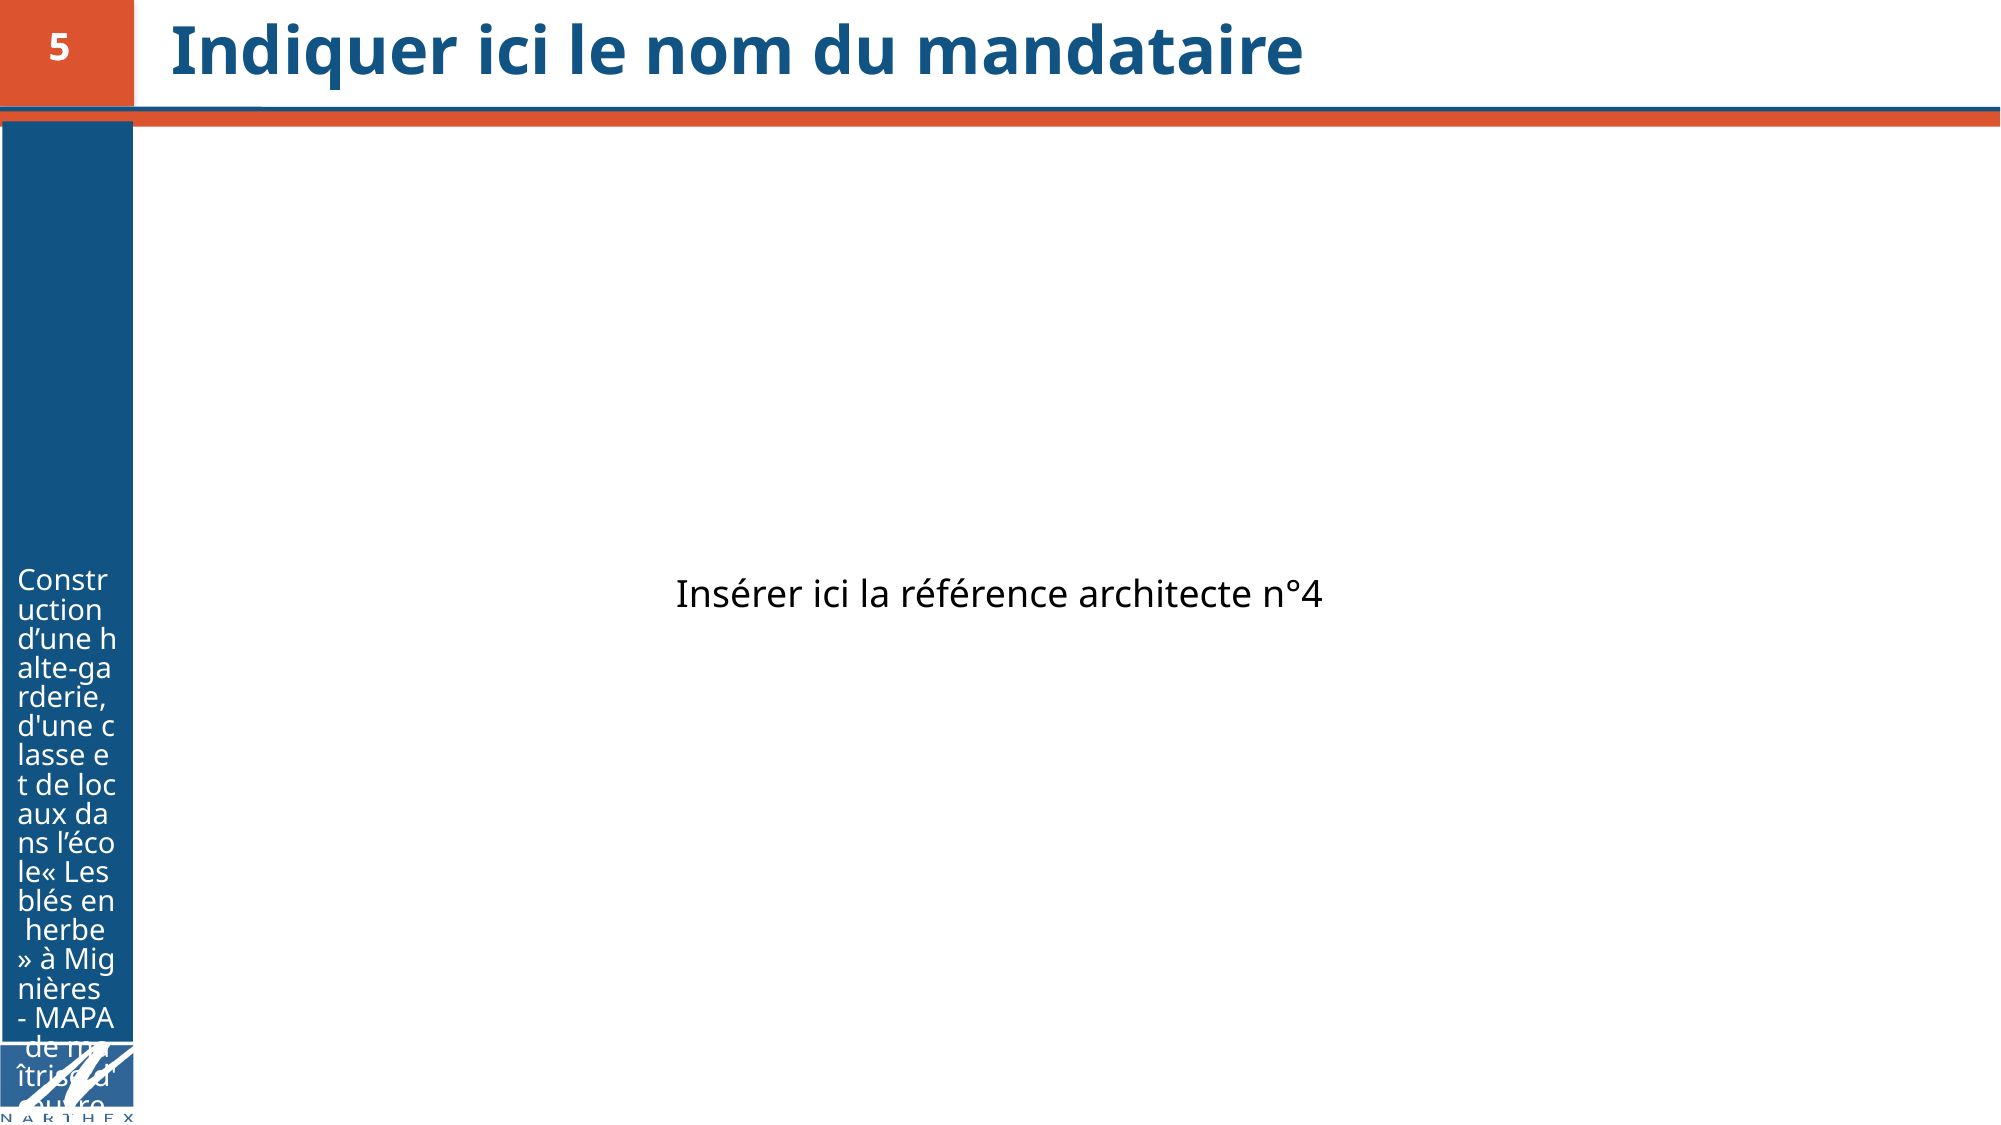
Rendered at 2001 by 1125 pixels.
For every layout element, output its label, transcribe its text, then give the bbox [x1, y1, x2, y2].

text_box Insérer ici la référence architecte n°4 [661, 562, 1339, 623]
footer Construction d’une halte-garderie, d'une classe et de locaux dans l’école « Les blés en herbe » à Mignières - MAPA de maîtrise d'œuvre - janv. 2026 [2, 121, 133, 1042]
title Indiquer ici le nom du mandataire [156, 1, 1976, 105]
